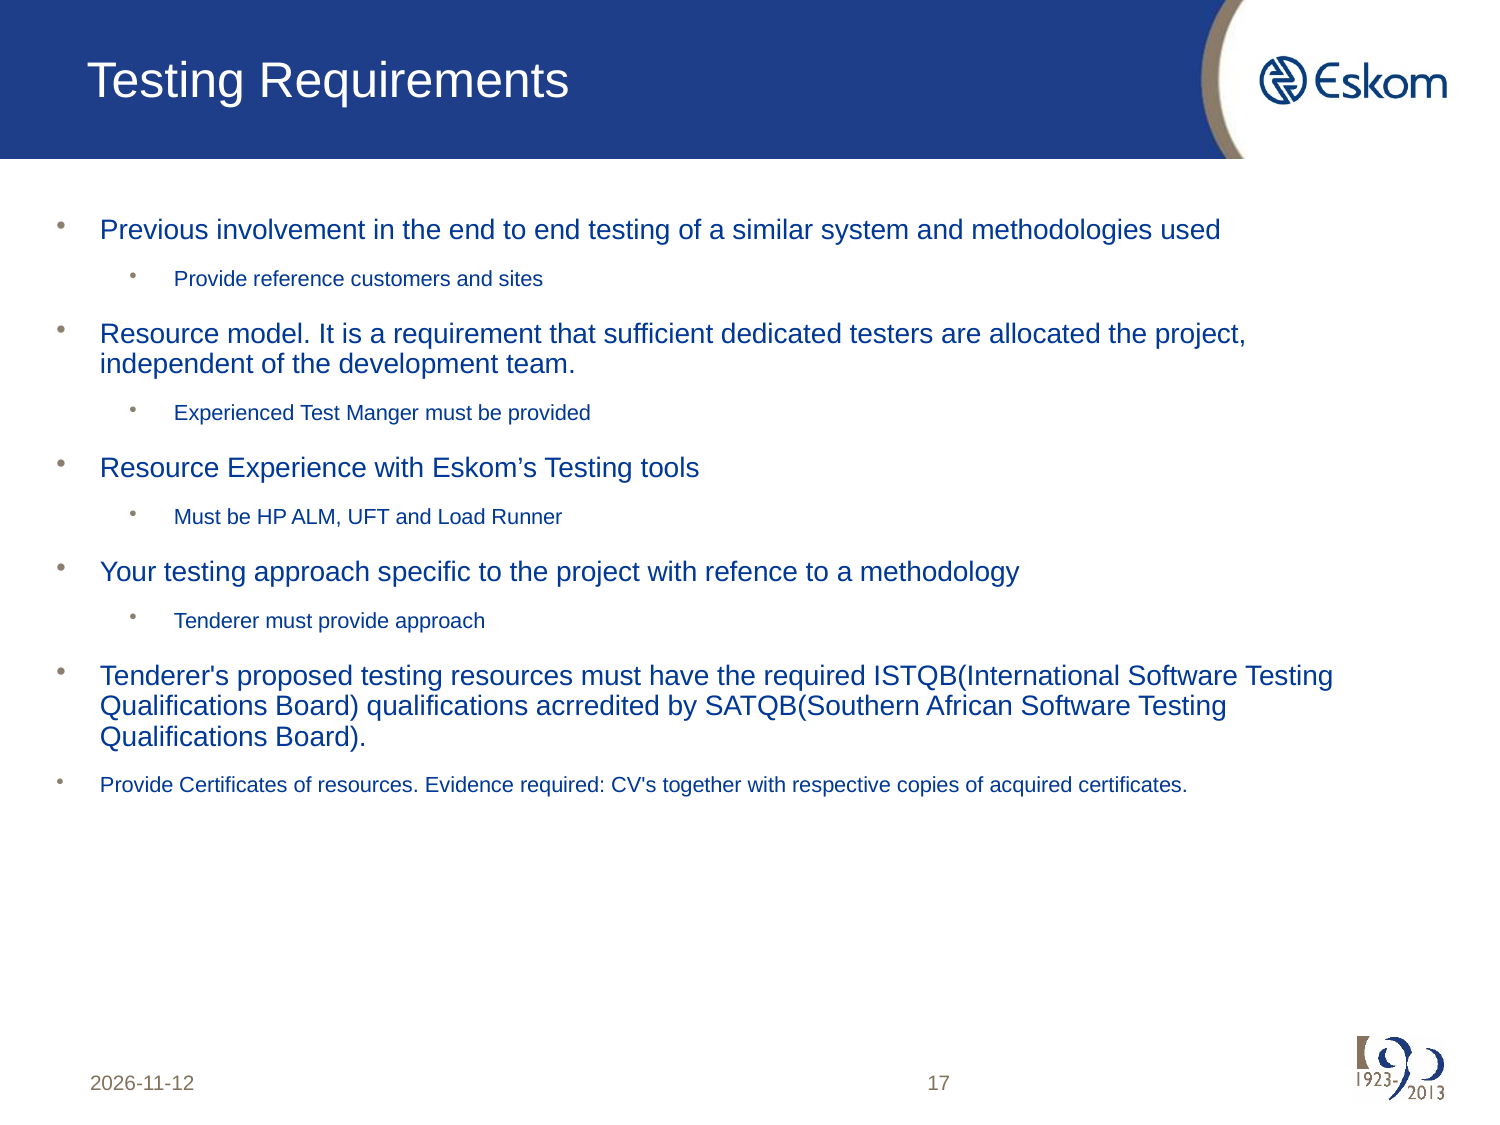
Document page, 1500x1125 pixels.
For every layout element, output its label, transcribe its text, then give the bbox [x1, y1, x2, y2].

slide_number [75, 1058, 361, 1103]
list Previous involvement in the end to end testing of a similar system and methodologies used Provide reference customers and sites Resource model. It is a requirement that sufficient dedicated testers are allocated the project, independent of the development team. Experienced Test Manger must be provided Resource Experience with Eskom’s Testing tools Must be HP ALM, UFT and Load Runner Your testing approach specific to the project with refence to a methodology Tenderer must provide approach Tenderer's proposed testing resources must have the required ISTQB(International Software Testing Qualifications Board) qualifications acrredited by SATQB(Southern African Software Testing Qualifications Board). Provide Certificates of resources. Evidence required: CV's together with respective copies of acquired certificates. [41, 208, 1416, 1012]
picture [1257, 55, 1450, 105]
picture [1353, 1036, 1444, 1103]
slide_number 17 [830, 1058, 1048, 1103]
title Testing Requirements [71, 27, 1142, 137]
picture [0, 0, 1246, 159]
